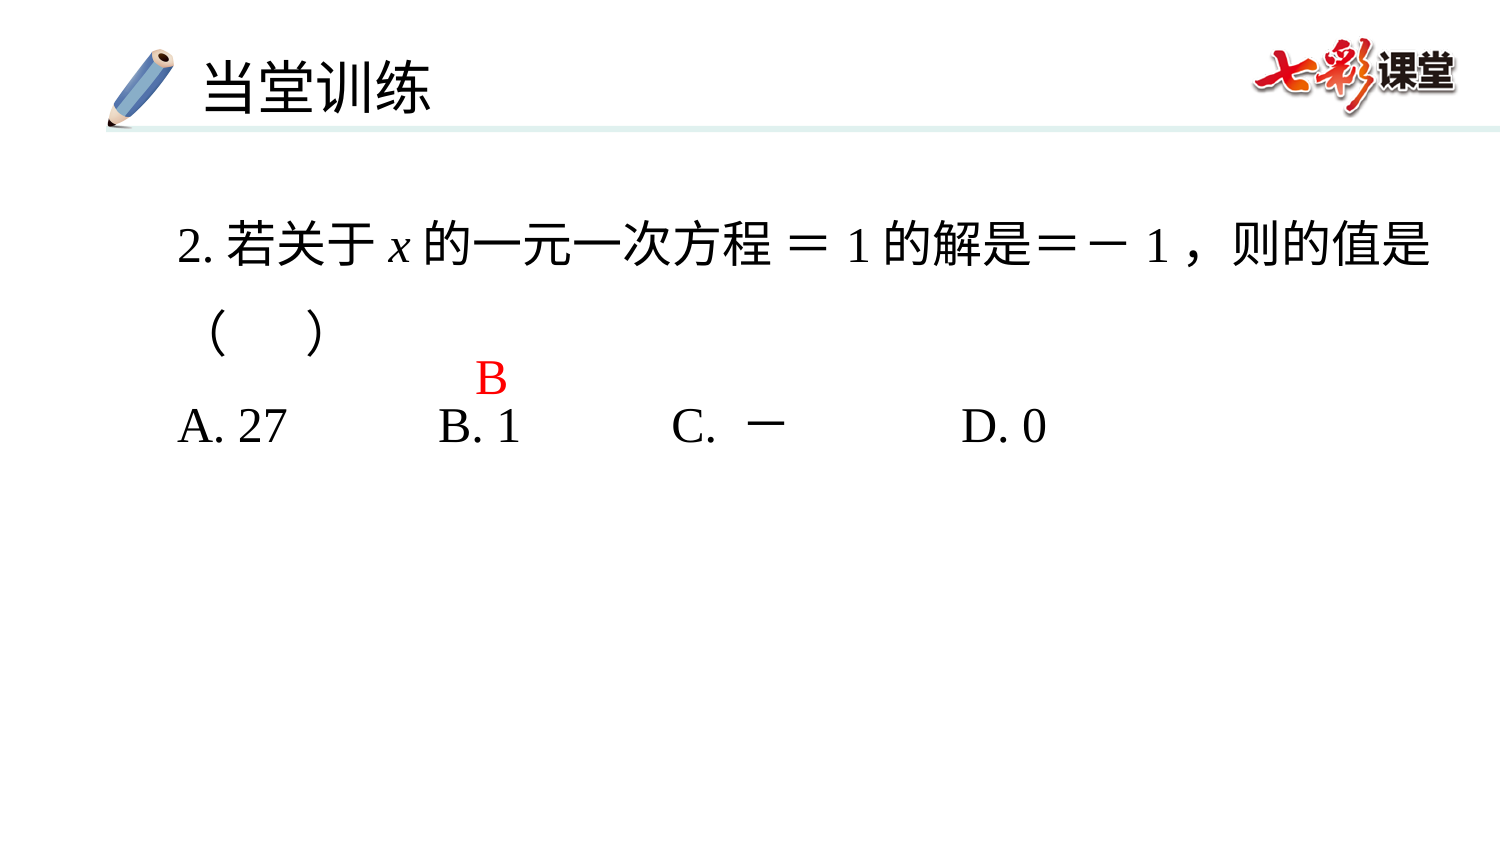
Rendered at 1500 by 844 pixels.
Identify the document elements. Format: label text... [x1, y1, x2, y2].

picture [1249, 32, 1461, 118]
text_box B [460, 336, 536, 412]
picture [100, 32, 181, 146]
